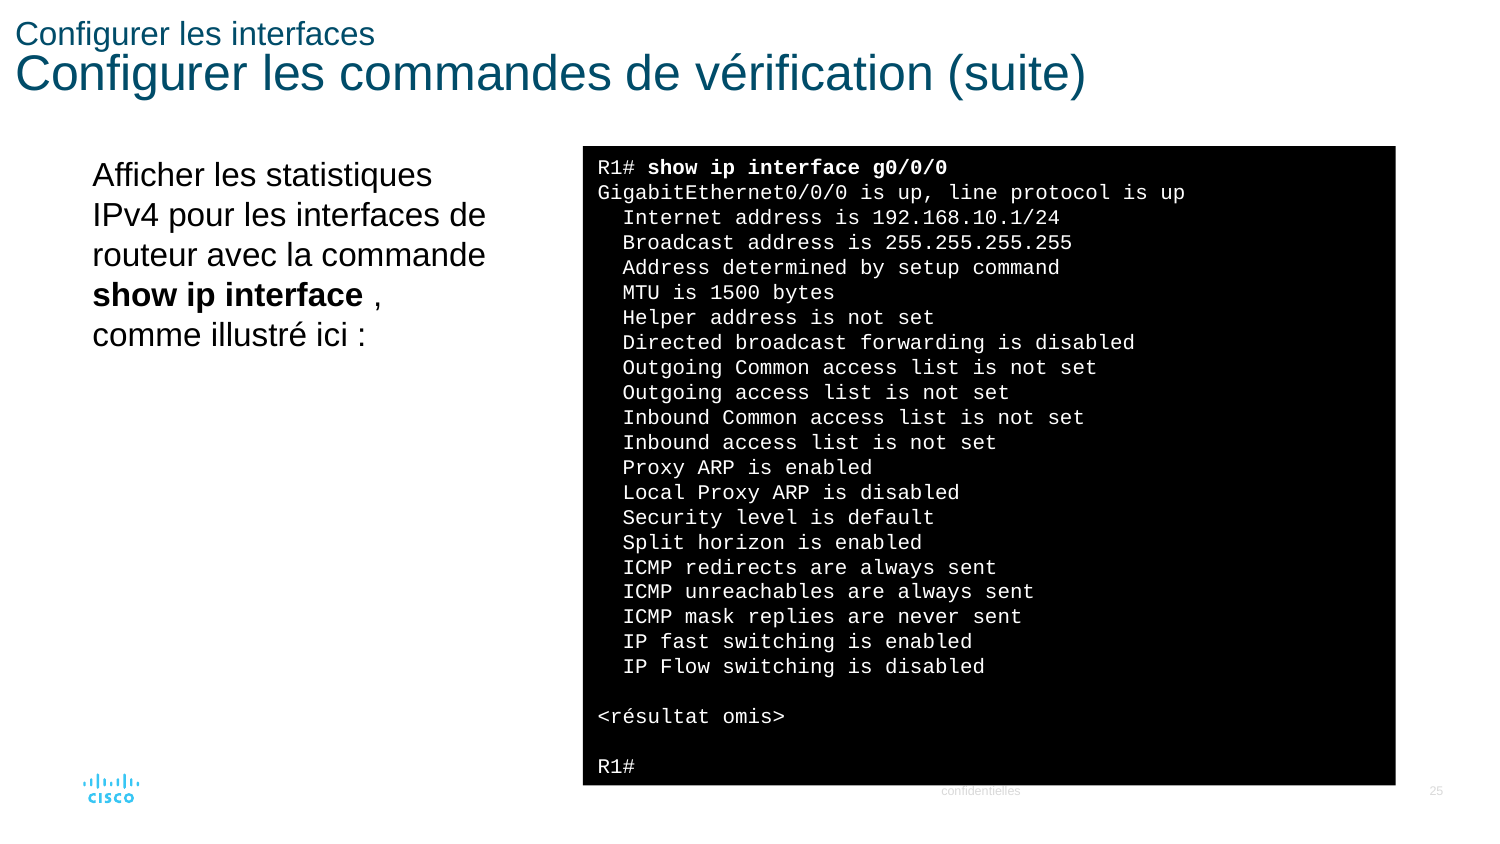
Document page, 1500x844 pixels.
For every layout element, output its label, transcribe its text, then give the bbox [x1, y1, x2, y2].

text_box R1# show ip interface g0/0/0 GigabitEthernet0/0/0 is up, line protocol is up Internet address is 192.168.10.1/24 Broadcast address is 255.255.255.255 Address determined by setup command MTU is 1500 bytes Helper address is not set Directed broadcast forwarding is disabled Outgoing Common access list is not set Outgoing access list is not set Inbound Common access list is not set Inbound access list is not set Proxy ARP is enabled Local Proxy ARP is disabled Security level is default Split horizon is enabled ICMP redirects are always sent ICMP unreachables are always sent ICMP mask replies are never sent IP fast switching is enabled IP Flow switching is disabled <résultat omis> R1# [582, 146, 1396, 786]
text_box Afficher les statistiques IPv4 pour les interfaces de routeur avec la commande show ip interface , comme illustré ici : [77, 146, 511, 361]
title Configurer les interfaces Configurer les commandes de vérification (suite) [0, 0, 1369, 121]
